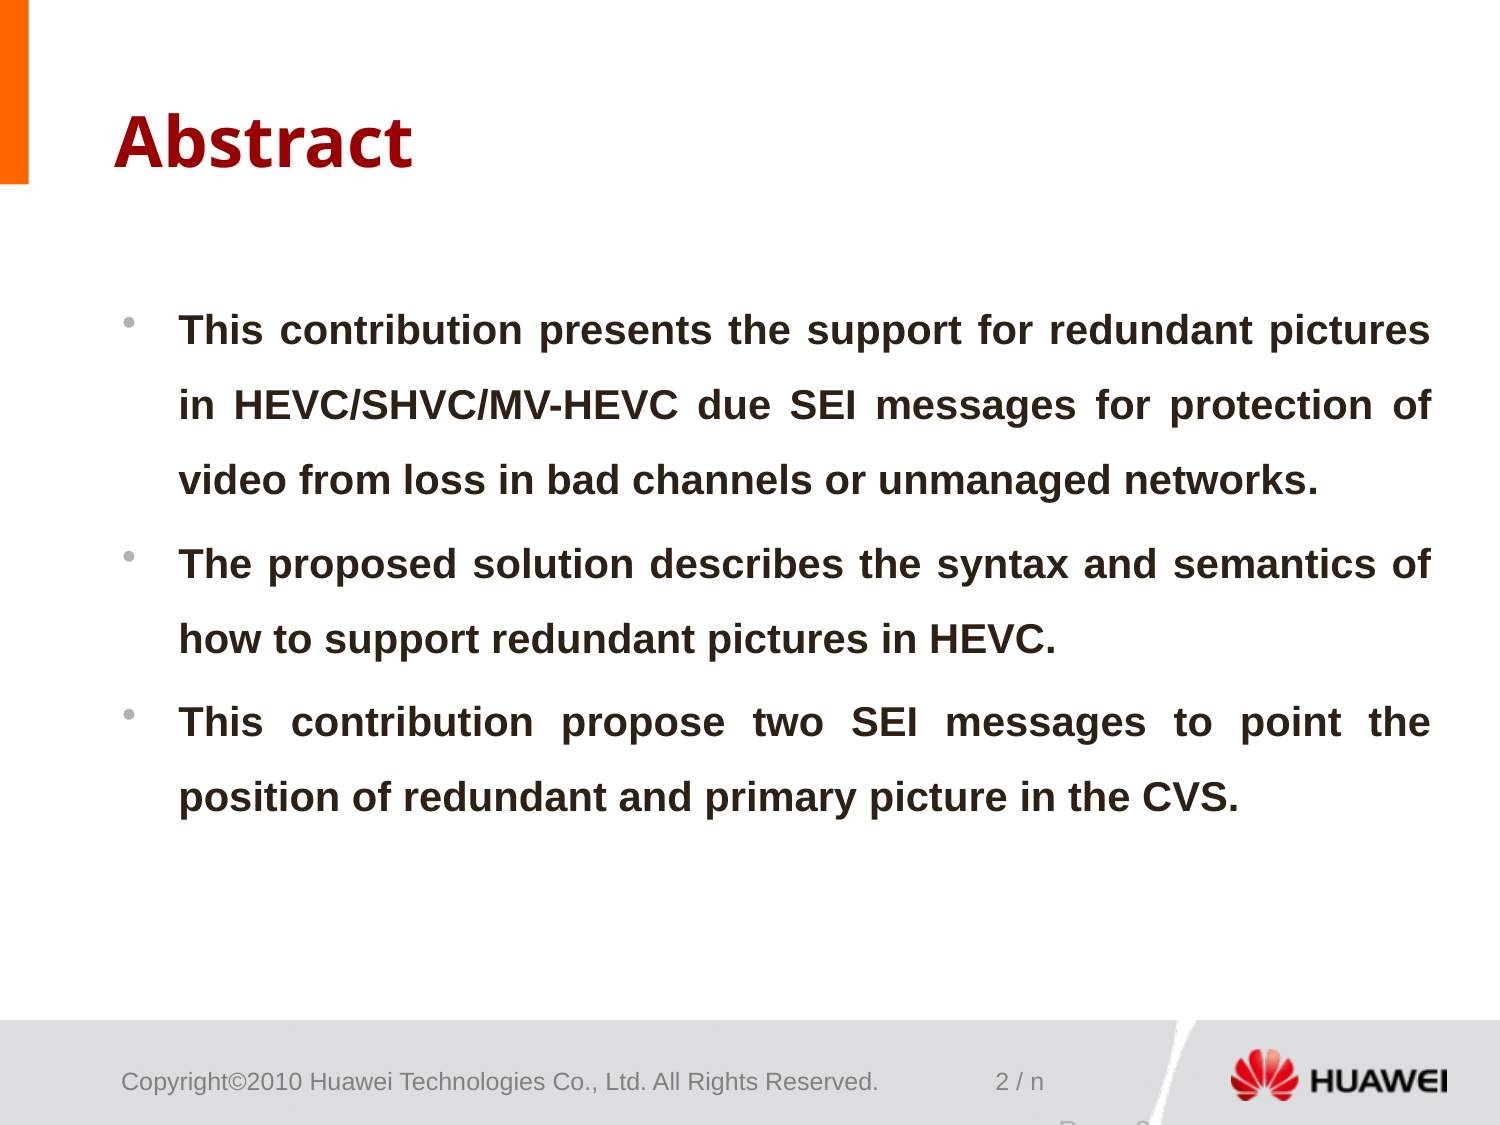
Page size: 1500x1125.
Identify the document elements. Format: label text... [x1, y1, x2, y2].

slide_number Page 2 [1043, 1070, 1211, 1125]
list This contribution presents the support for redundant pictures in HEVC/SHVC/MV-HEVC due SEI messages for protection of video from loss in bad channels or unmanaged networks. The proposed solution describes the syntax and semantics of how to support redundant pictures in HEVC. This contribution propose two SEI messages to point the position of redundant and primary picture in the CVS. [107, 270, 1447, 947]
title Abstract [99, 45, 1447, 233]
picture [0, 1020, 1500, 1125]
